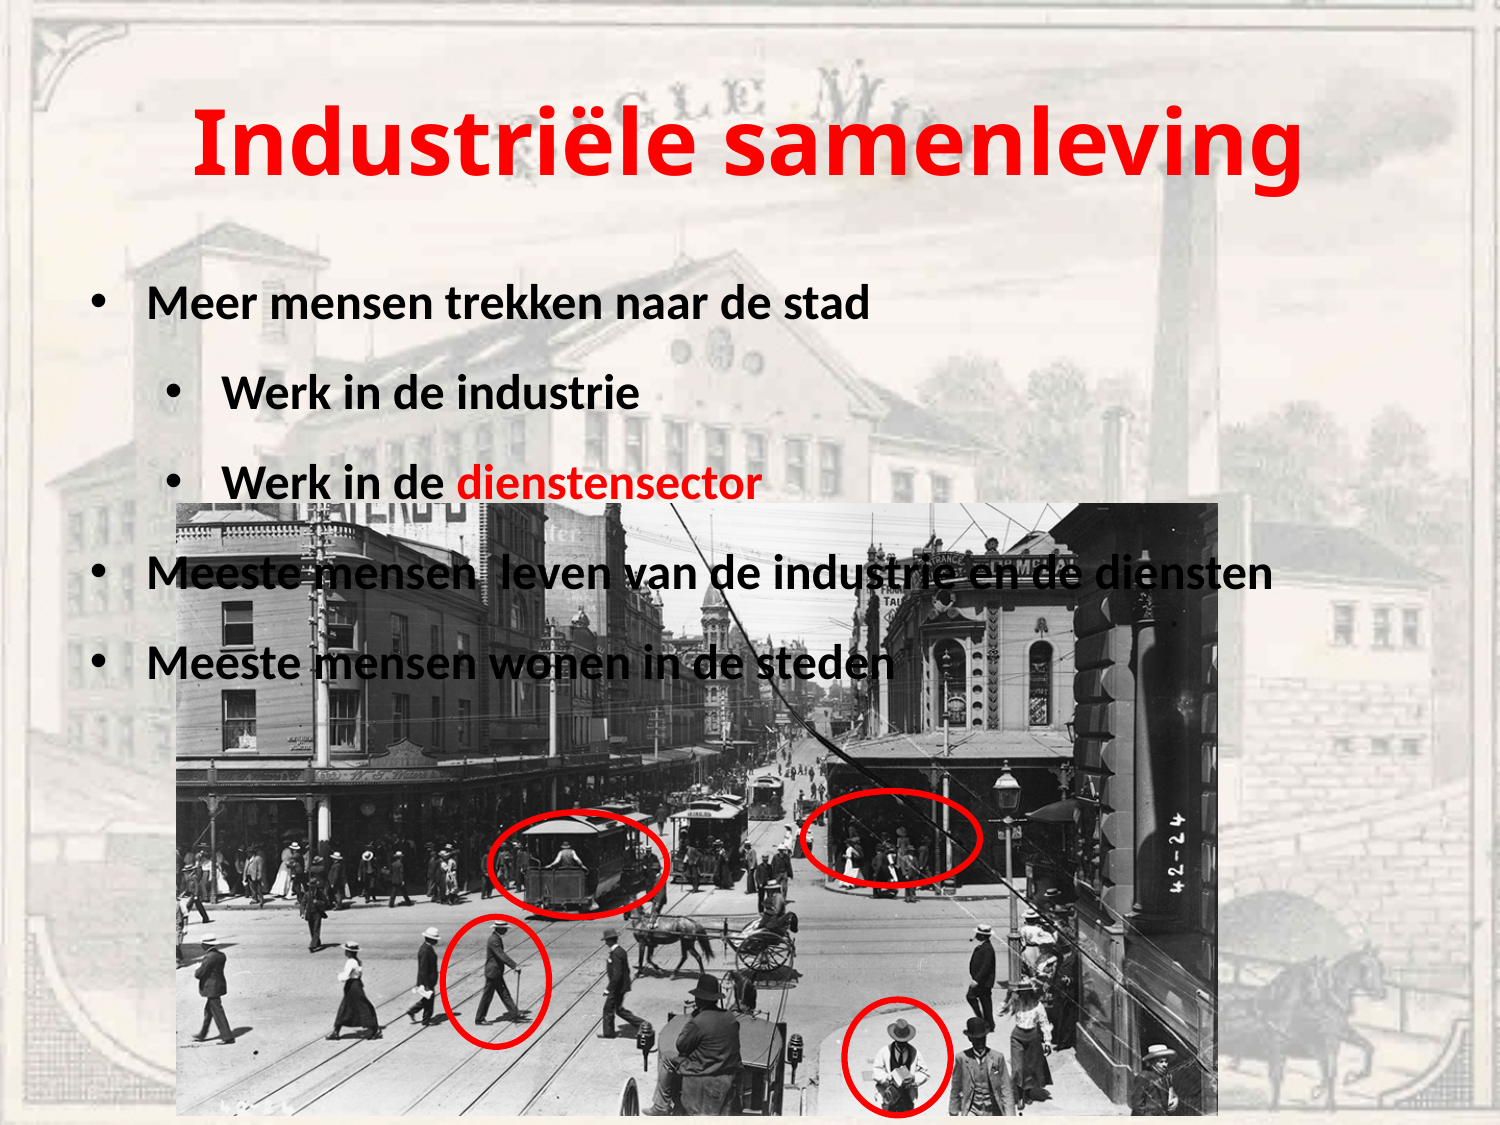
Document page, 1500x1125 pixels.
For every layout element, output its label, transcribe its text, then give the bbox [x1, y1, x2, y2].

picture [176, 503, 1218, 1116]
text_box Meer mensen trekken naar de stad Werk in de industrie Werk in de dienstensector Meeste mensen leven van de industrie en de diensten Meeste mensen wonen in de steden [75, 232, 1376, 788]
title Industriële samenleving [75, 45, 1425, 233]
